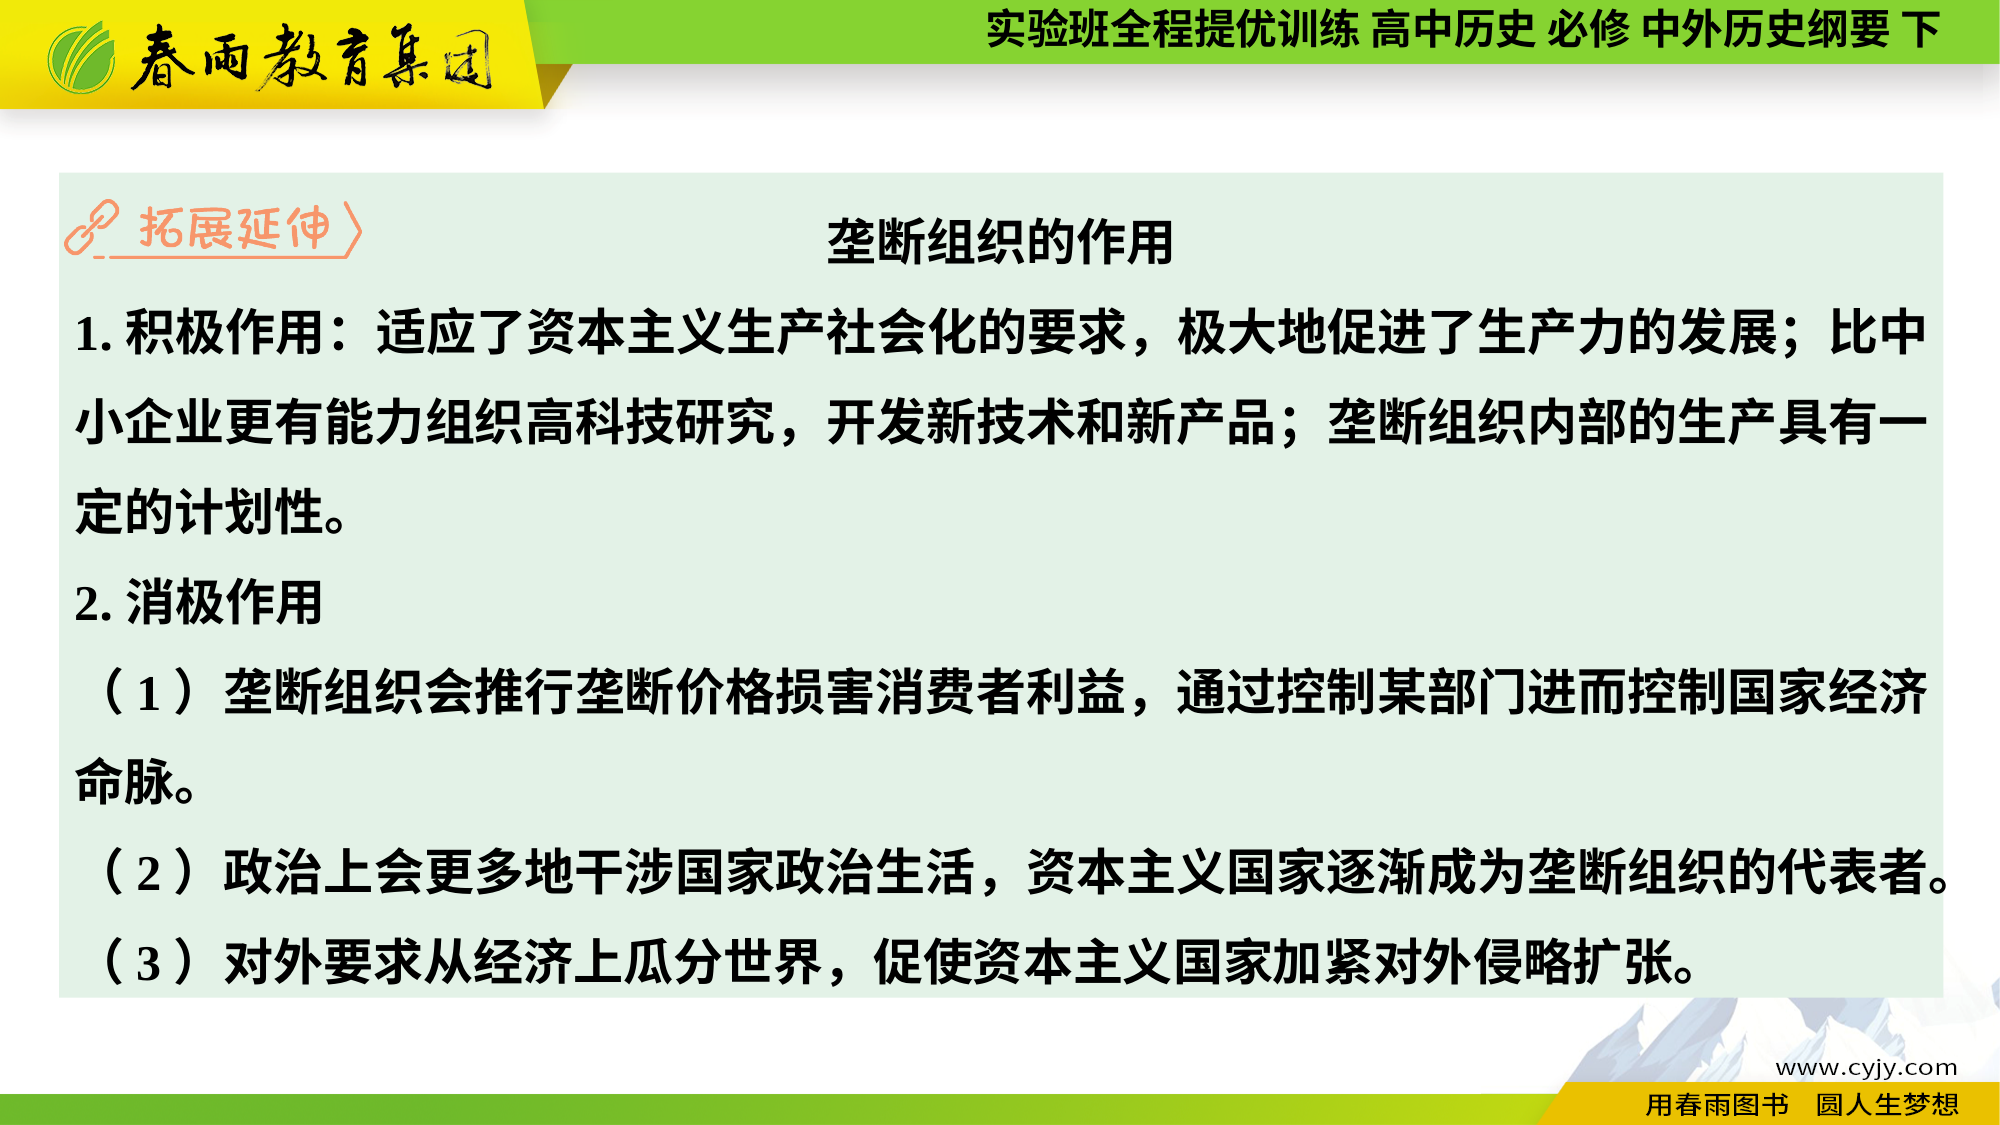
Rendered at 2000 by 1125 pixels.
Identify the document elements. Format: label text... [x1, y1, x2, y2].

picture [0, 0, 2000, 1125]
text_box 垄断组织的作用 1.积极作用：适应了资本主义生产社会化的要求，极大地促进了生产力的发展；比中小企业更有能力组织高科技研究，开发新技术和新产品；垄断组织内部的生产具有一定的计划性。 2.消极作用 （1）垄断组织会推行垄断价格损害消费者利益，通过控制某部门进而控制国家经济命脉。 （2）政治上会更多地干涉国家政治生活，资本主义国家逐渐成为垄断组织的代表者。 （3）对外要求从经济上瓜分世界，促使资本主义国家加紧对外侵略扩张。 [59, 172, 1944, 998]
